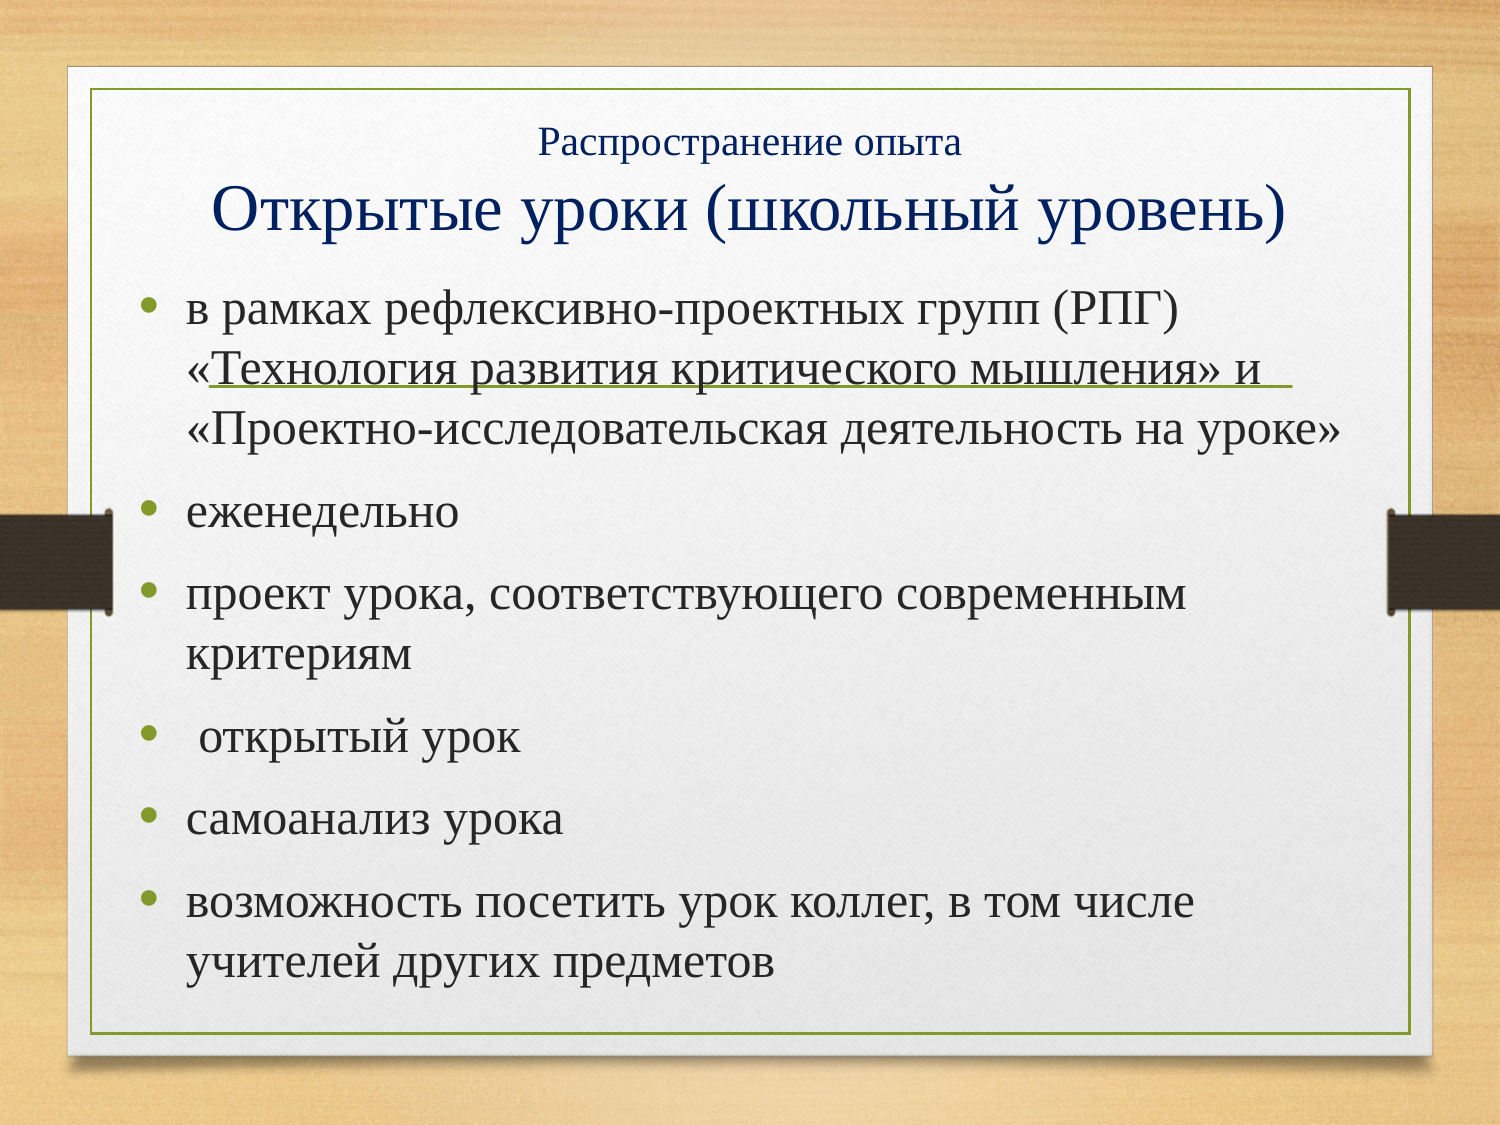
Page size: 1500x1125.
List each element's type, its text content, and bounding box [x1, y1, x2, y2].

picture [0, 0, 1500, 1125]
title Распространение опыта Открытые уроки (школьный уровень) [100, 90, 1400, 268]
list в рамках рефлексивно-проектных групп (РПГ) «Технология развития критического мышления» и «Проектно-исследовательская деятельность на уроке» еженедельно проект урока, соответствующего современным критериям открытый урок самоанализ урока возможность посетить урок коллег, в том числе учителей других предметов [123, 267, 1376, 974]
